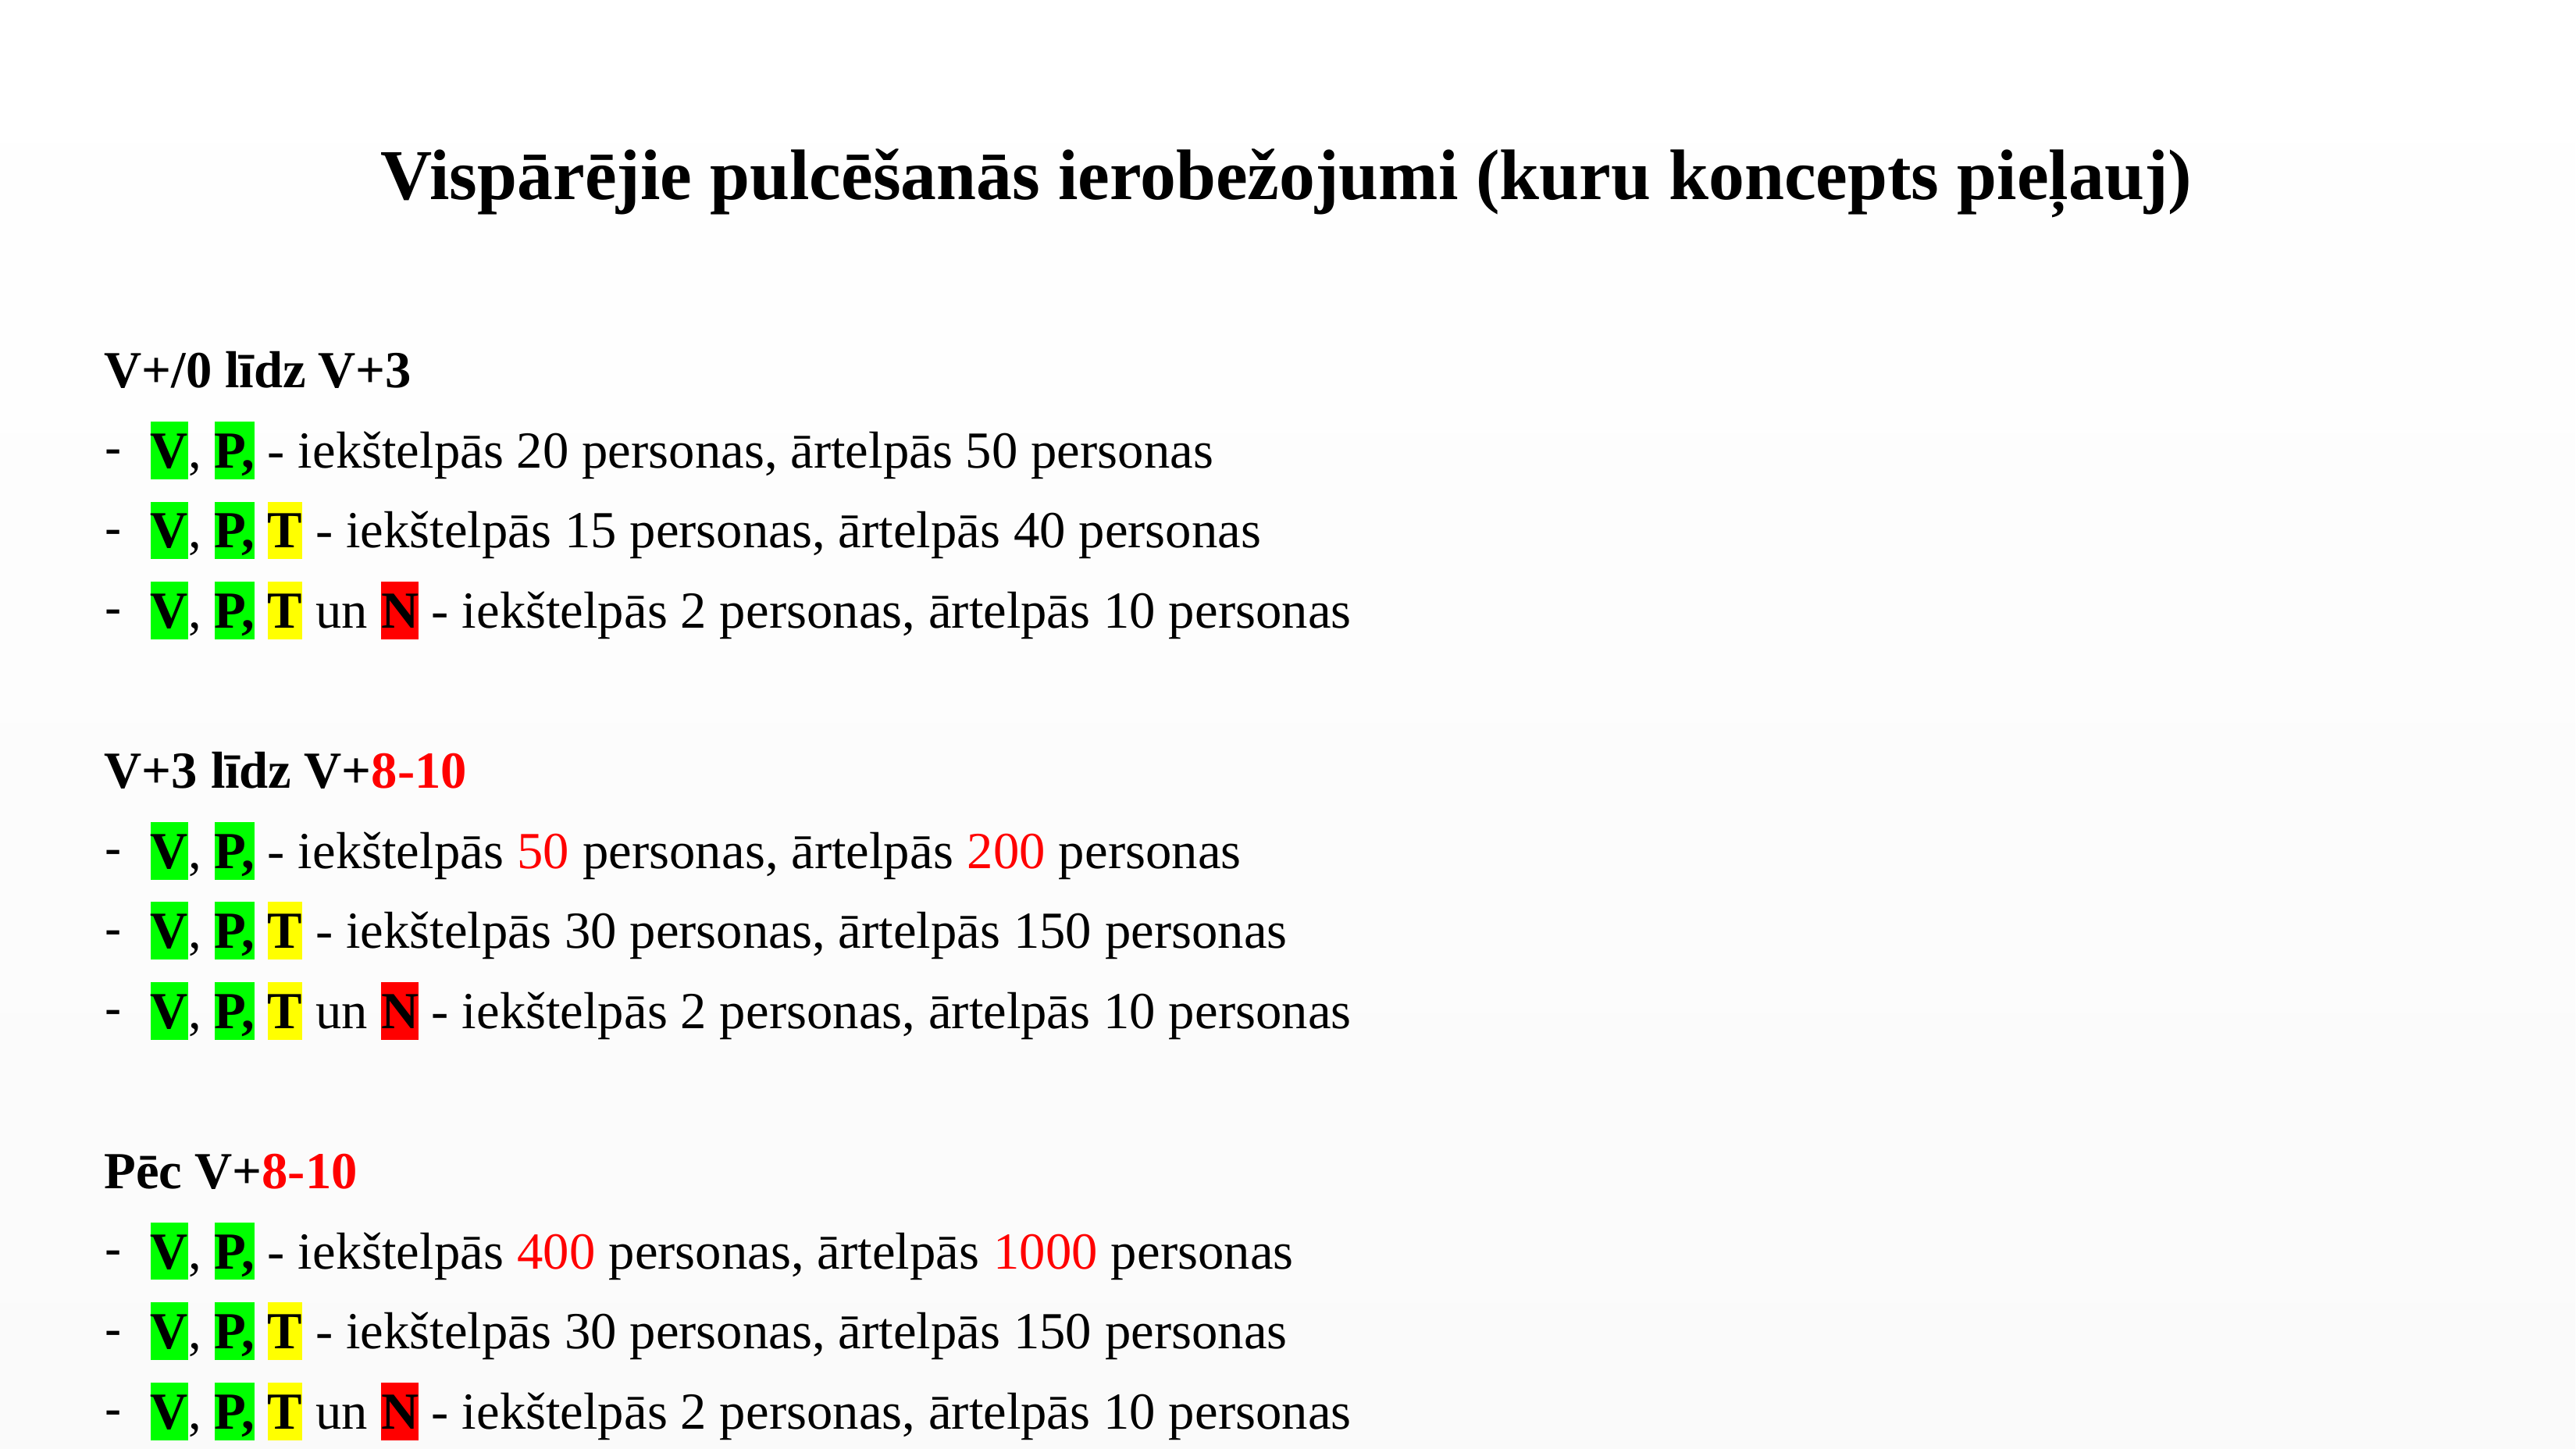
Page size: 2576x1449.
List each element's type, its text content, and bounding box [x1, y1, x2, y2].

title Vispārējie pulcēšanās ierobežojumi (kuru koncepts pieļauj) [176, 77, 2399, 250]
list V+/0 līdz V+3 V, P, - iekštelpās 20 personas, ārtelpās 50 personas V, P, T - iekštelpās 15 personas, ārtelpās 40 personas V, P, T un N - iekštelpās 2 personas, ārtelpās 10 personas V+3 līdz V+8-10 V, P, - iekštelpās 50 personas, ārtelpās 200 personas V, P, T - iekštelpās 30 personas, ārtelpās 150 personas V, P, T un N - iekštelpās 2 personas, ārtelpās 10 personas Pēc V+8-10 V, P, - iekštelpās 400 personas, ārtelpās 1000 personas V, P, T - iekštelpās 30 personas, ārtelpās 150 personas V, P, T un N - iekštelpās 2 personas, ārtelpās 10 personas [92, 250, 2507, 1449]
